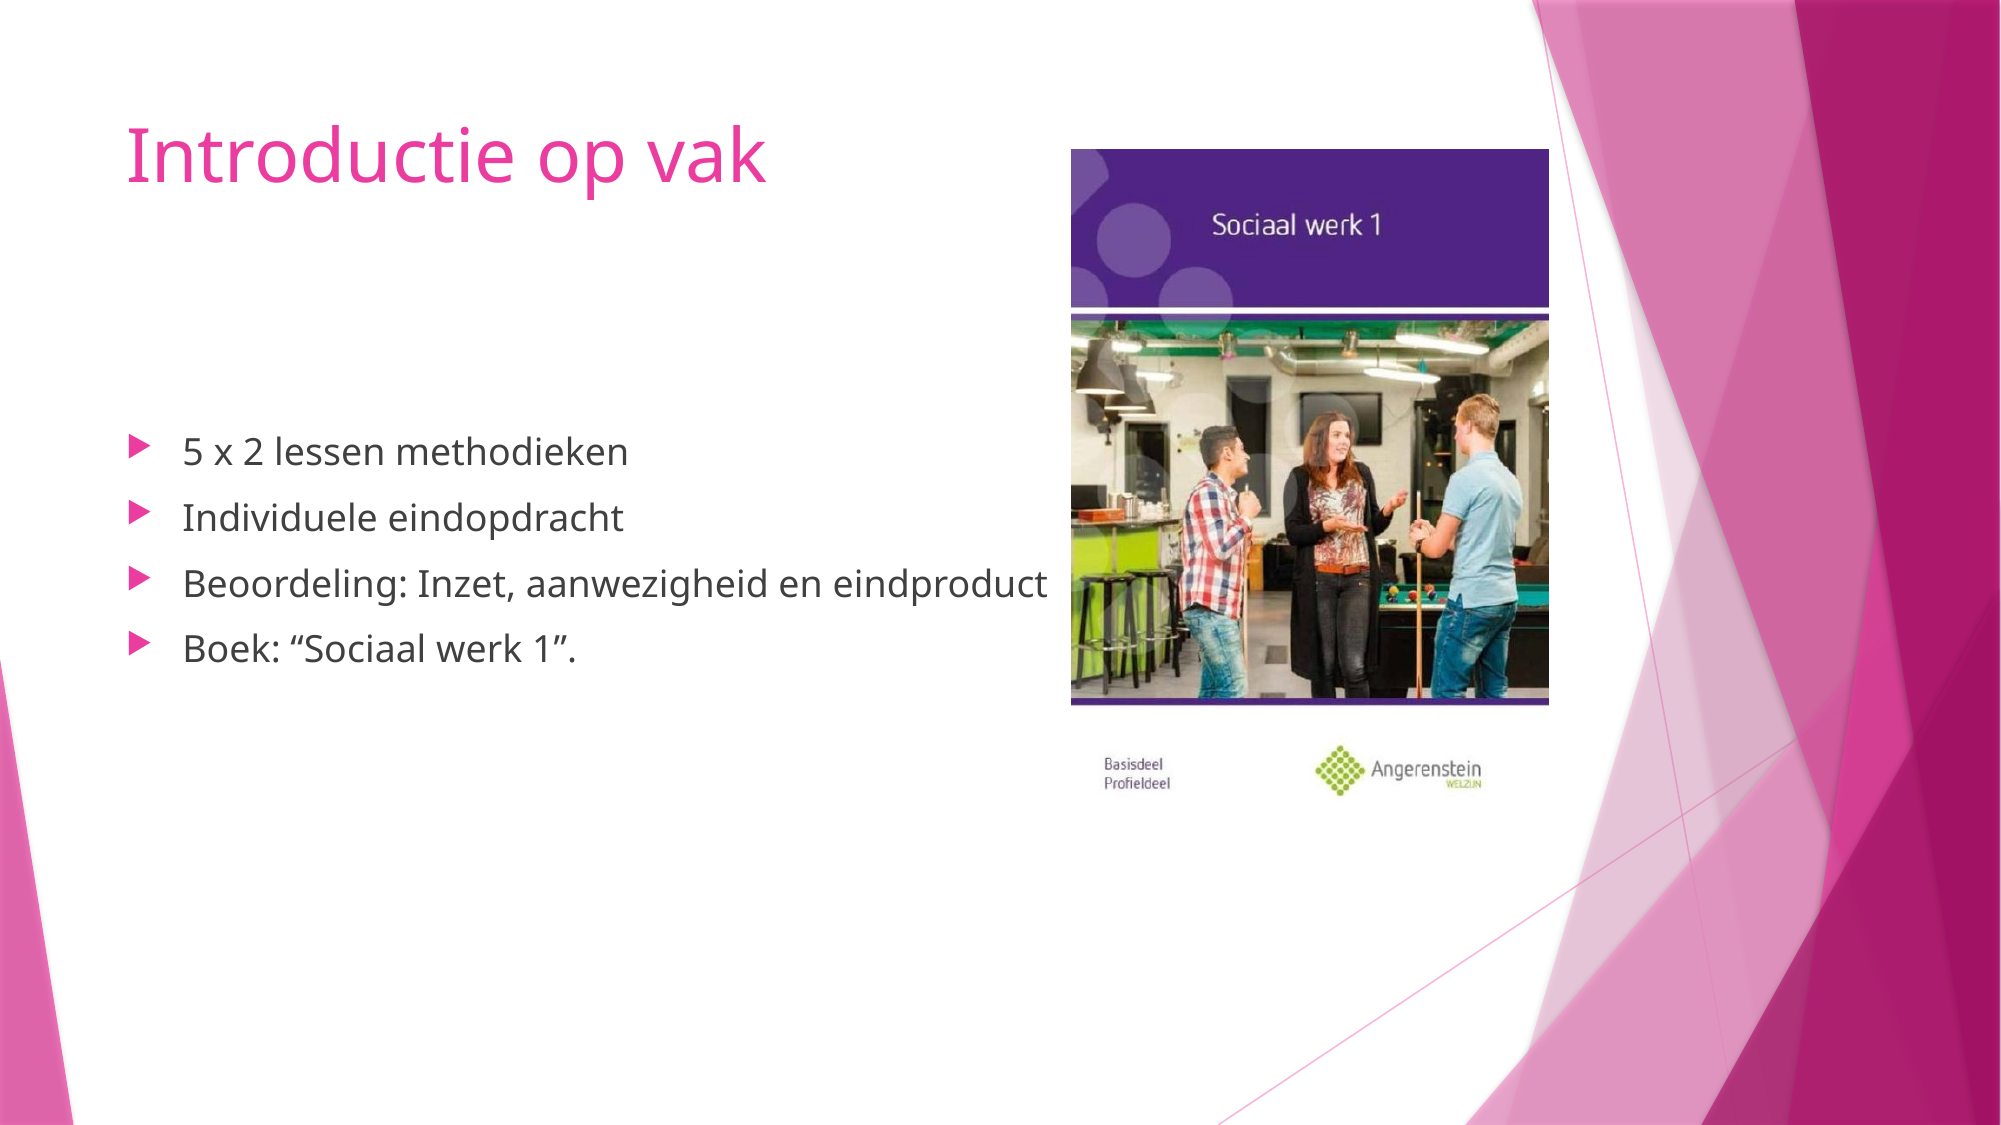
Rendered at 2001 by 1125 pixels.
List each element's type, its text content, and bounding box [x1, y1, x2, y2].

list 5 x 2 lessen methodieken Individuele eindopdracht Beoordeling: Inzet, aanwezigheid en eindproduct Boek: “Sociaal werk 1”. [111, 354, 1522, 992]
title Introductie op vak [111, 99, 1522, 317]
picture [1070, 149, 1549, 831]
